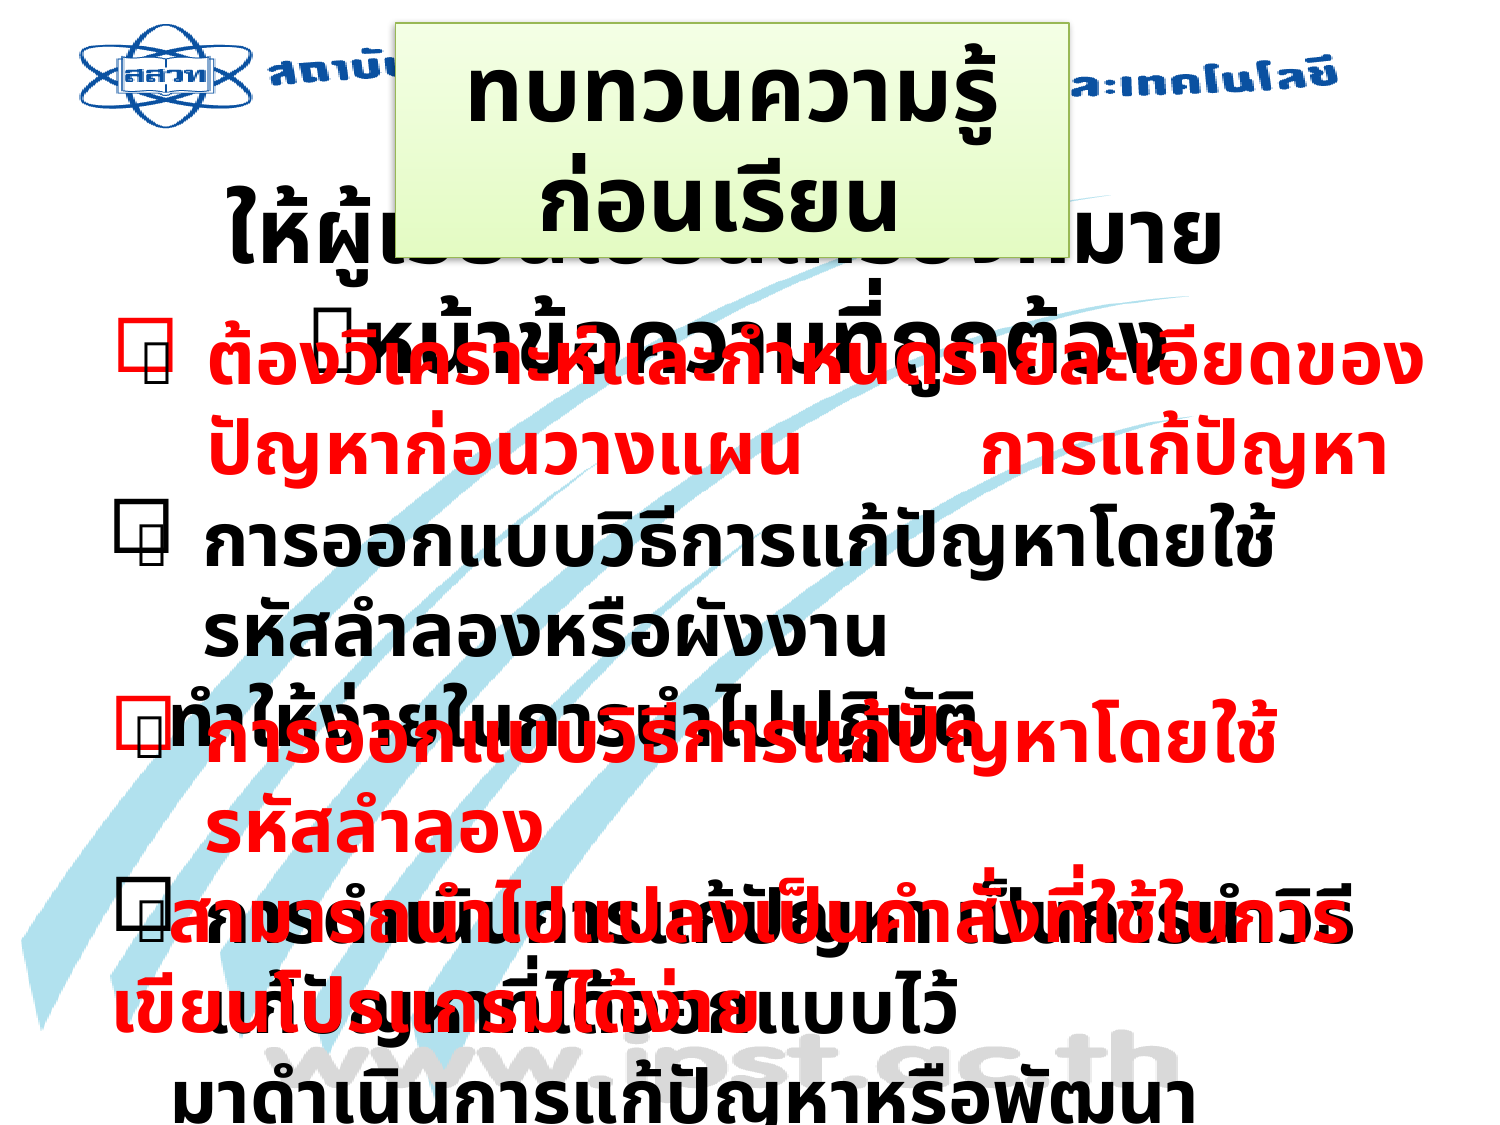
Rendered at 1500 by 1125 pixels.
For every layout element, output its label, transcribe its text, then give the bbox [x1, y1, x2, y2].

text_box  [120, 500, 185, 586]
text_box  [124, 319, 190, 404]
text_box  [119, 876, 185, 962]
text_box การออกแบบวิธีการแก้ปัญหาโดยใช้รหัสลำลอง สามารถนำไปแปลงเป็นคำสั่งที่ใช้ในการเขียนโปรแกรมได้ง่าย [95, 680, 1407, 1056]
picture [0, 0, 1500, 1125]
text_box ทบทวนความรู้ก่อนเรียน [395, 22, 1070, 258]
text_box การออกแบบวิธีการแก้ปัญหาโดยใช้รหัสลำลองหรือผังงาน ทำให้ง่ายในการนำไปปฏิบัติ [93, 483, 1353, 769]
text_box ต้องวิเคราะห์และกำหนดรายละเอียดของปัญหาก่อนวางแผน การแก้ปัญหา [97, 302, 1495, 498]
text_box  [117, 692, 183, 778]
text_box ให้ผู้เรียนเขียนเครื่องหมาย หน้าข้อความที่ถูกต้อง [100, 164, 1353, 302]
text_box การดำเนินการแก้ปัญหา เป็นการนำวิธีแก้ปัญหาที่ได้ออกแบบไว้ มาดำเนินการแก้ปัญหาหรือพัฒนาโปรแกรมเพื่อแก้ปัญหา [95, 861, 1433, 1125]
